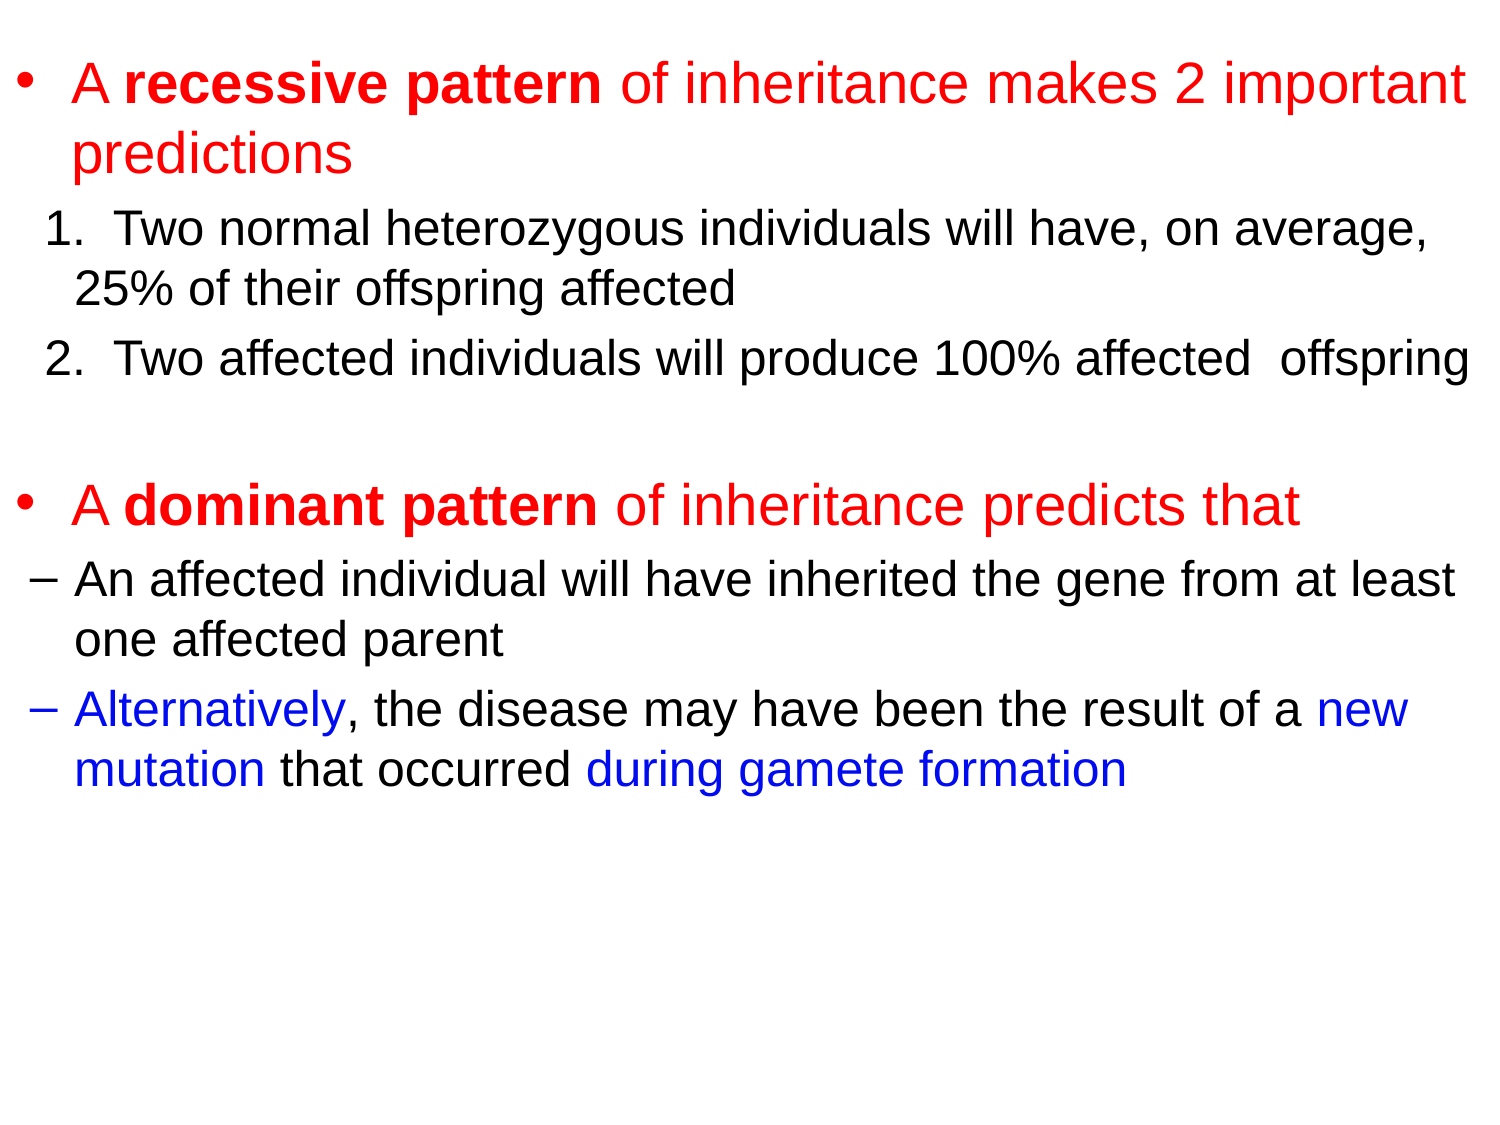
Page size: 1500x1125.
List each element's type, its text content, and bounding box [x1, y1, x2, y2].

list A recessive pattern of inheritance makes 2 important predictions 1. Two normal heterozygous individuals will have, on average, 25% of their offspring affected 2. Two affected individuals will produce 100% affected offspring A dominant pattern of inheritance predicts that An affected individual will have inherited the gene from at least one affected parent Alternatively, the disease may have been the result of a new mutation that occurred during gamete formation [0, 37, 1500, 1063]
